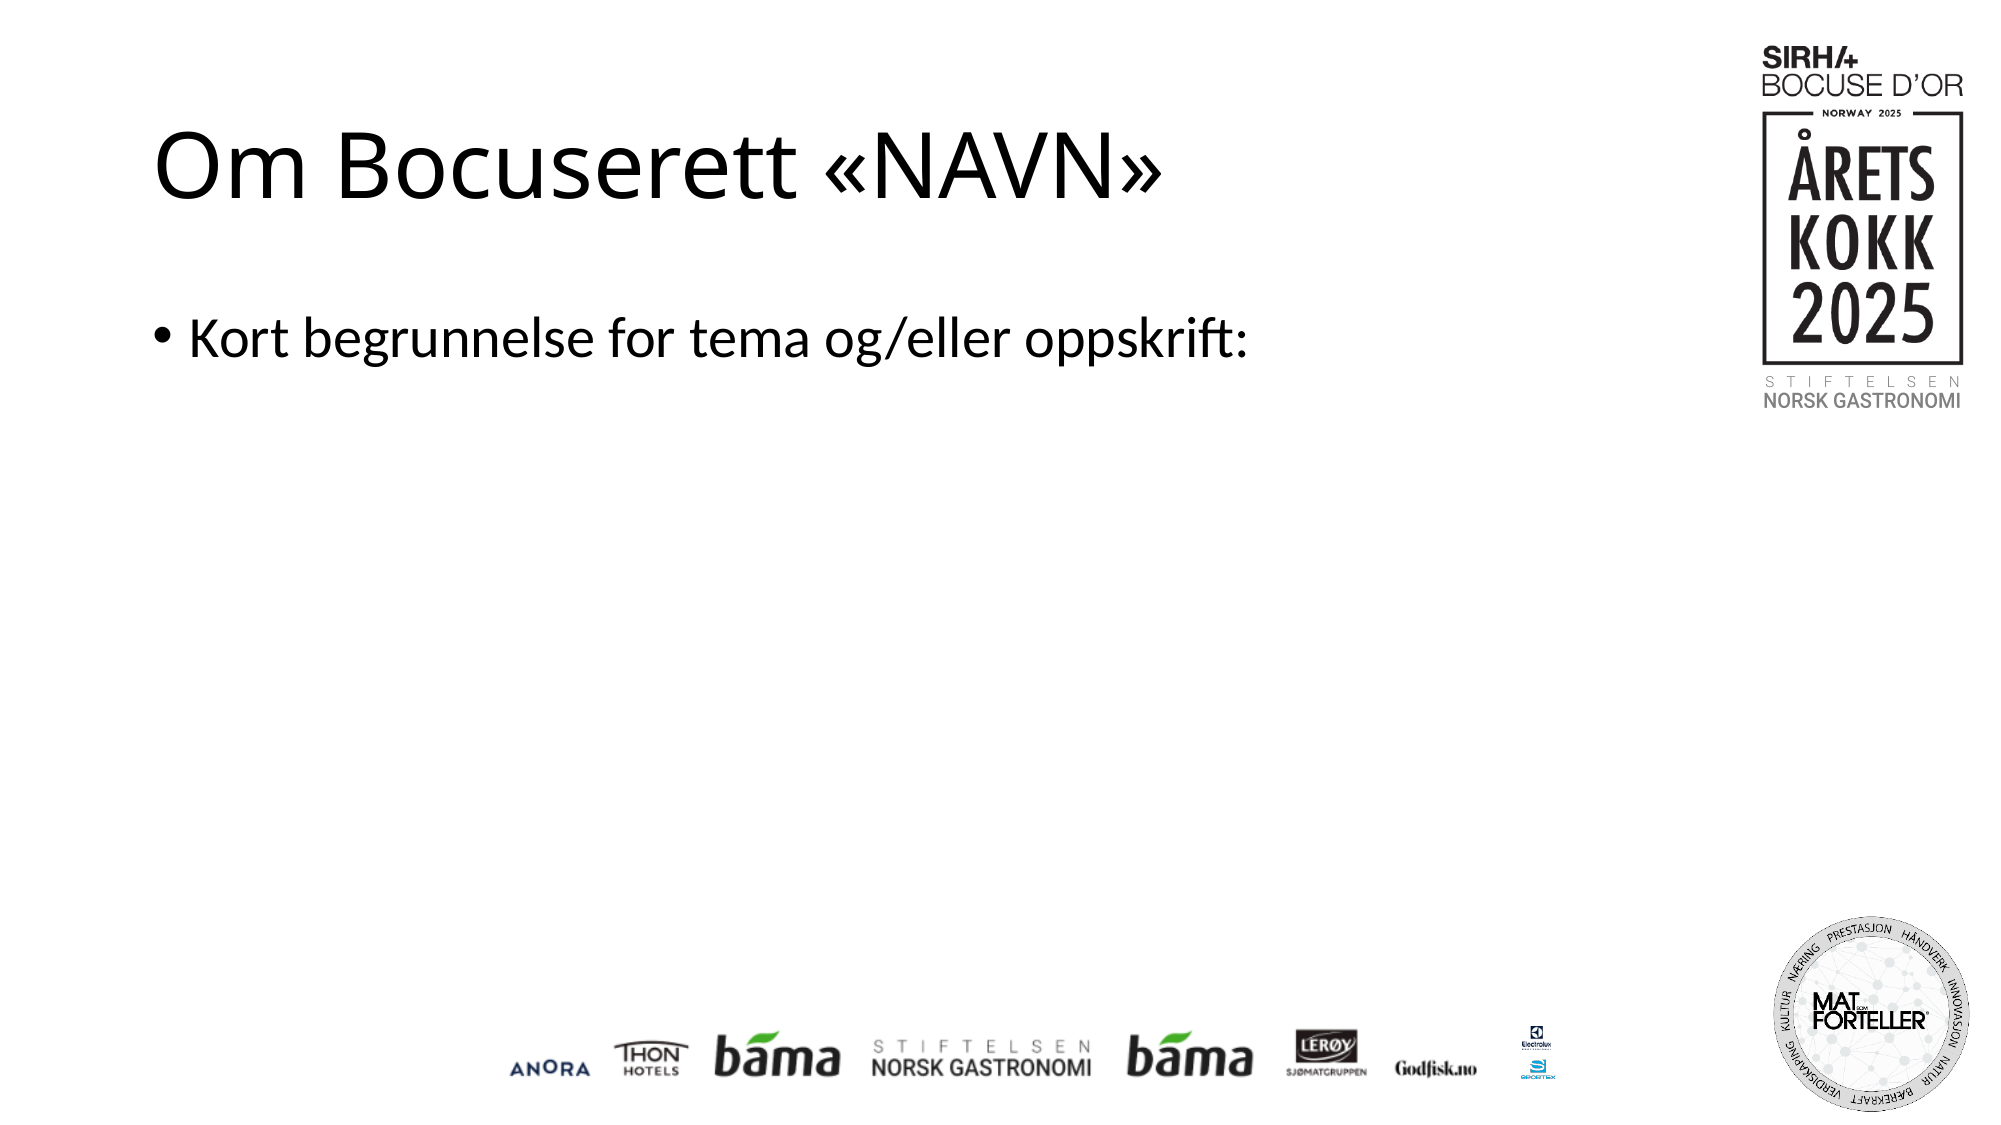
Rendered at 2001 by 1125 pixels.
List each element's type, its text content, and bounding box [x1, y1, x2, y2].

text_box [1745, 35, 1979, 422]
title Om Bocuserett «NAVN» [137, 59, 1745, 278]
picture [1759, 897, 1983, 1125]
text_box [468, 1001, 1557, 1108]
list Kort begrunnelse for tema og/eller oppskrift: [137, 299, 1863, 1014]
